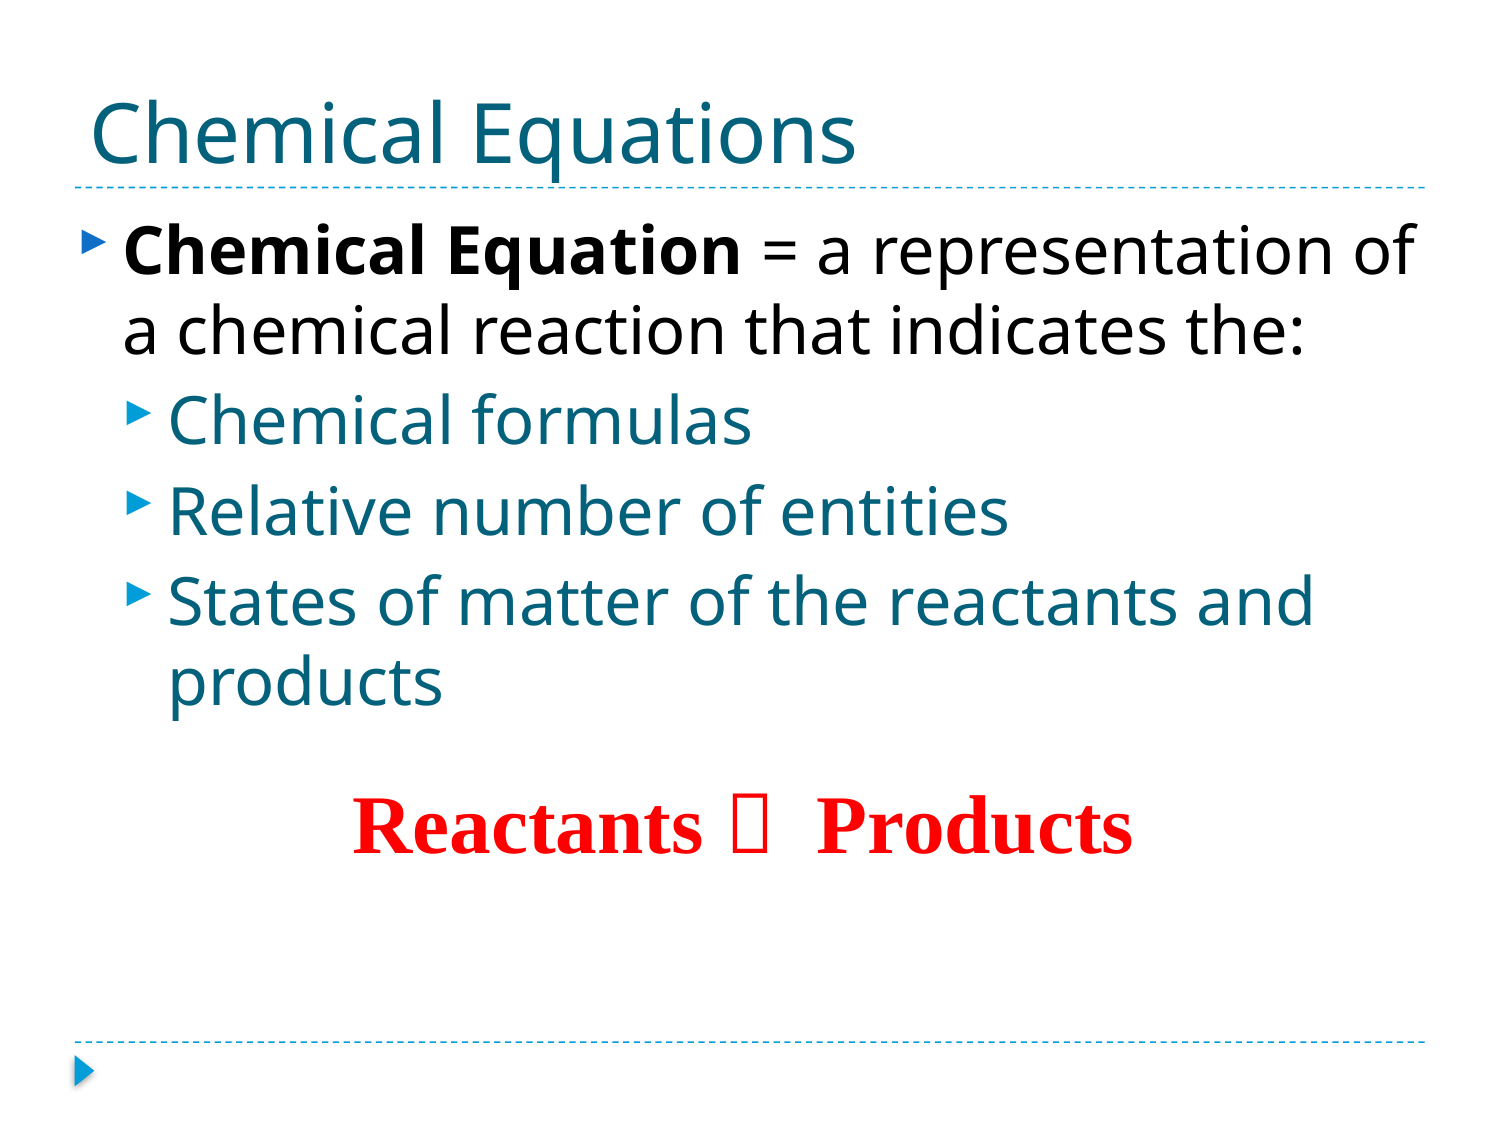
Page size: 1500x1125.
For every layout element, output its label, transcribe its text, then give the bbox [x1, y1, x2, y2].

text_box Reactants  Products [212, 762, 1275, 878]
title Chemical Equations [75, 24, 1425, 188]
list Chemical Equation = a representation of a chemical reaction that indicates the: Chemical formulas Relative number of entities States of matter of the reactants and products [62, 200, 1450, 1010]
